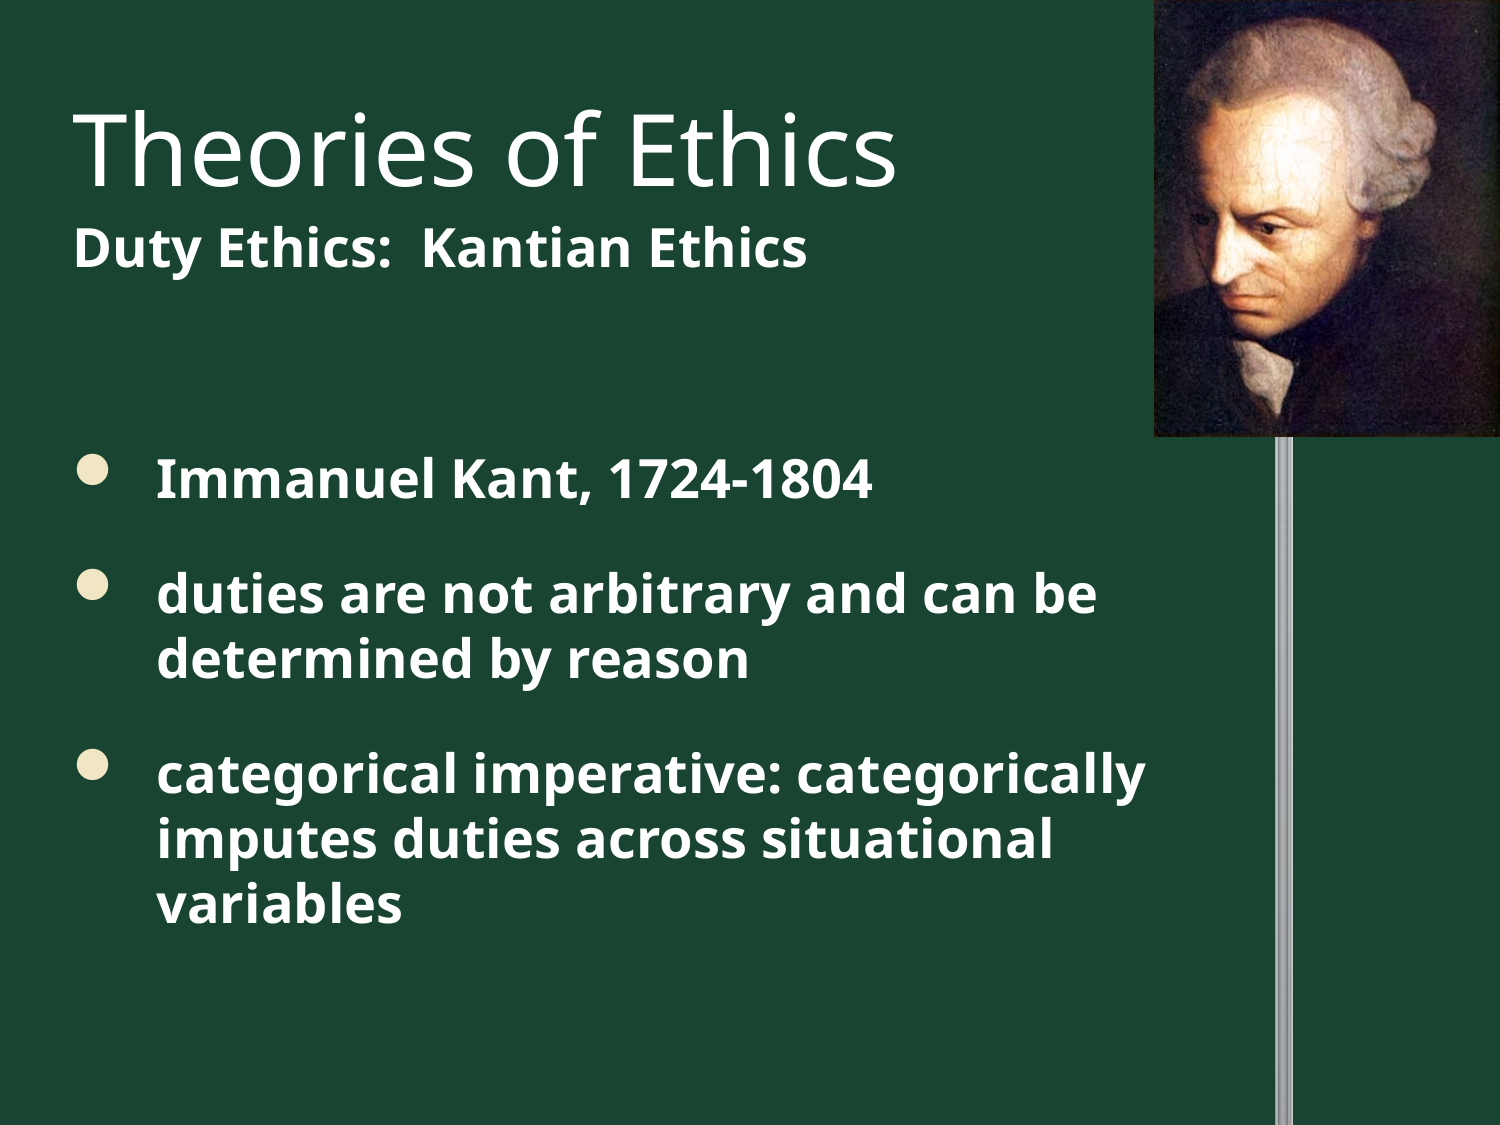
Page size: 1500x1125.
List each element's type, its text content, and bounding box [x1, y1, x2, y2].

list Duty Ethics: Kantian Ethics Immanuel Kant, 1724-1804 duties are not arbitrary and can be determined by reason categorical imperative: categorically imputes duties across situational variables [57, 206, 1268, 1125]
picture [1275, 442, 1293, 1125]
title Theories of Ethics [57, 86, 1148, 206]
picture [1153, 0, 1500, 437]
